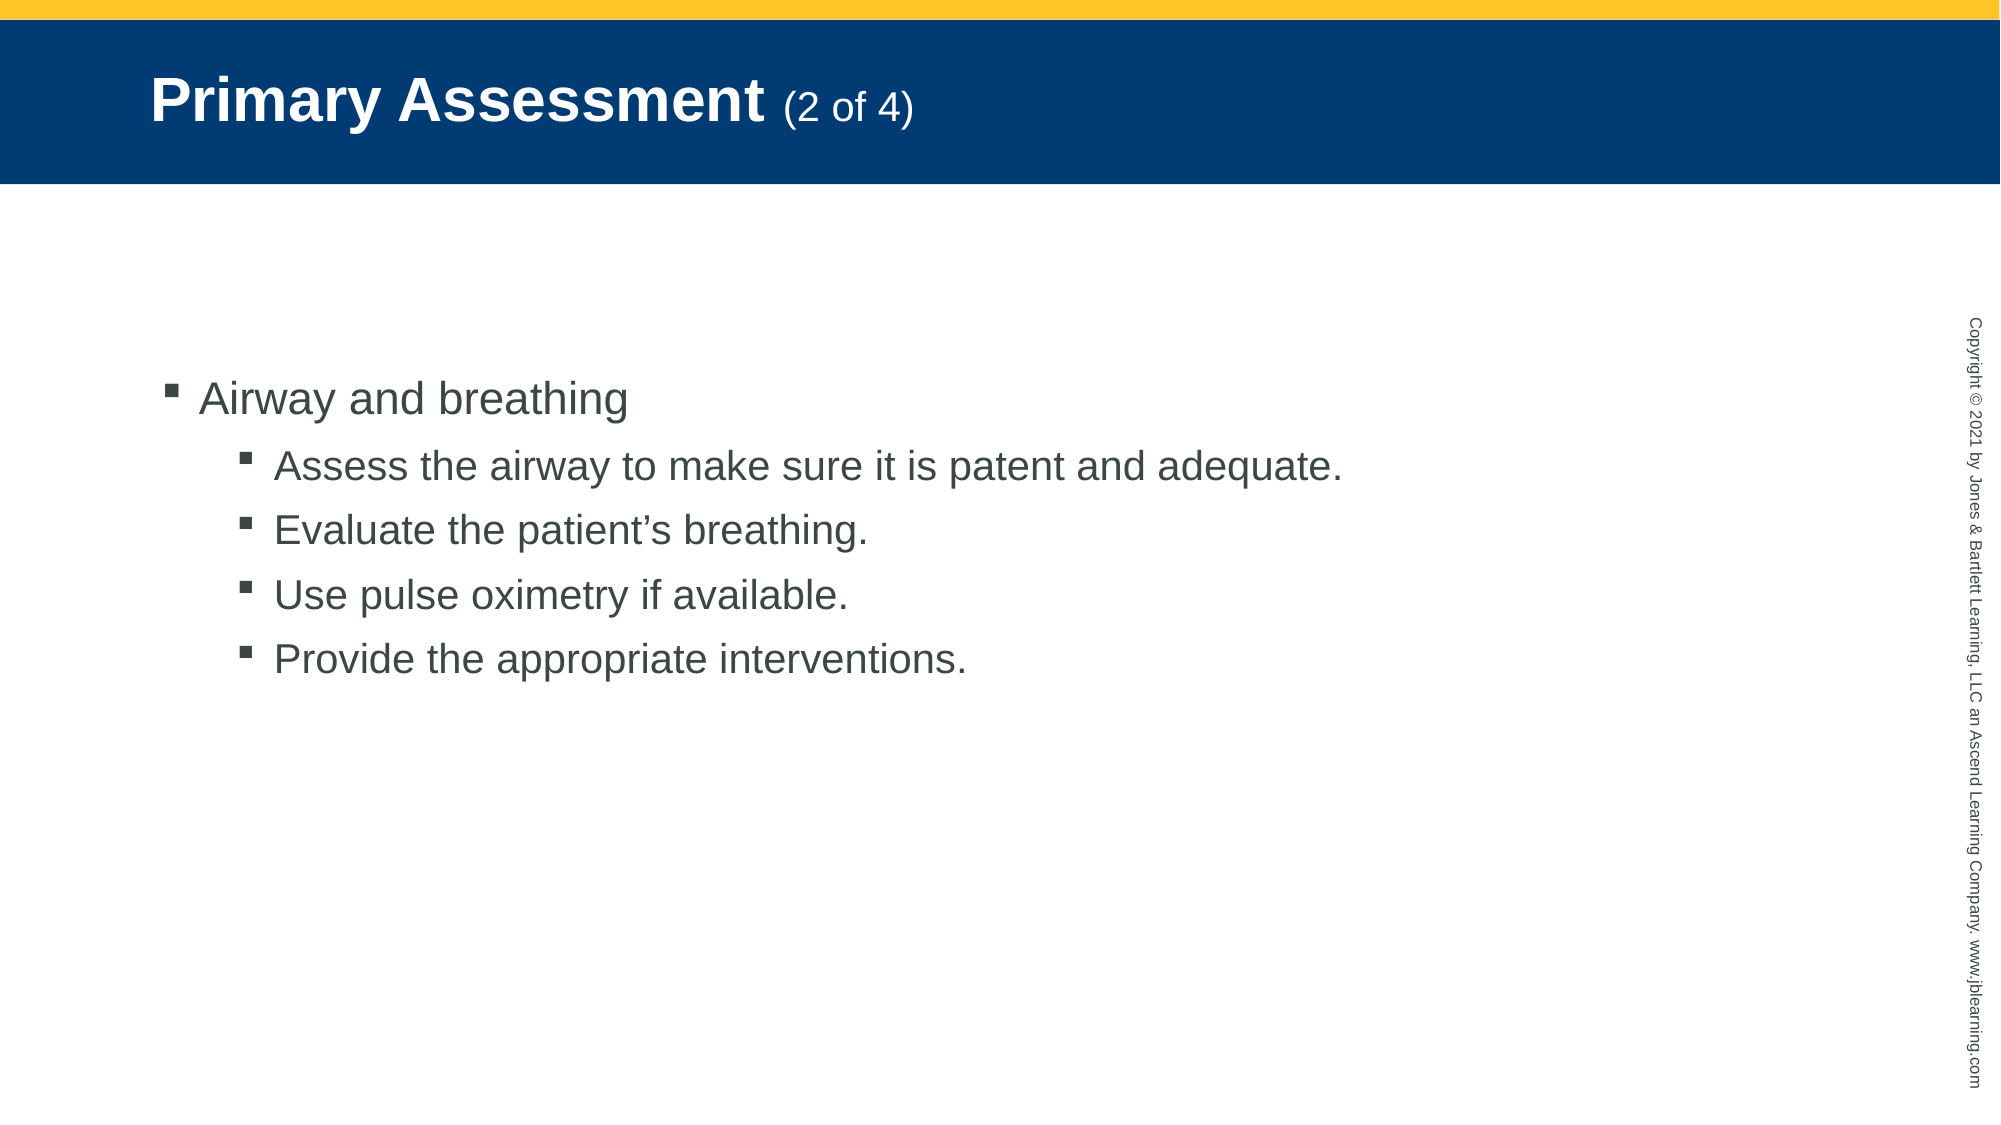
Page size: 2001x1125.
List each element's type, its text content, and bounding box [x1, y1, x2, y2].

list Airway and breathing Assess the airway to make sure it is patent and adequate. Evaluate the patient’s breathing. Use pulse oximetry if available. Provide the appropriate interventions. [146, 361, 1859, 1016]
title Primary Assessment (2 of 4) [0, 19, 2000, 185]
